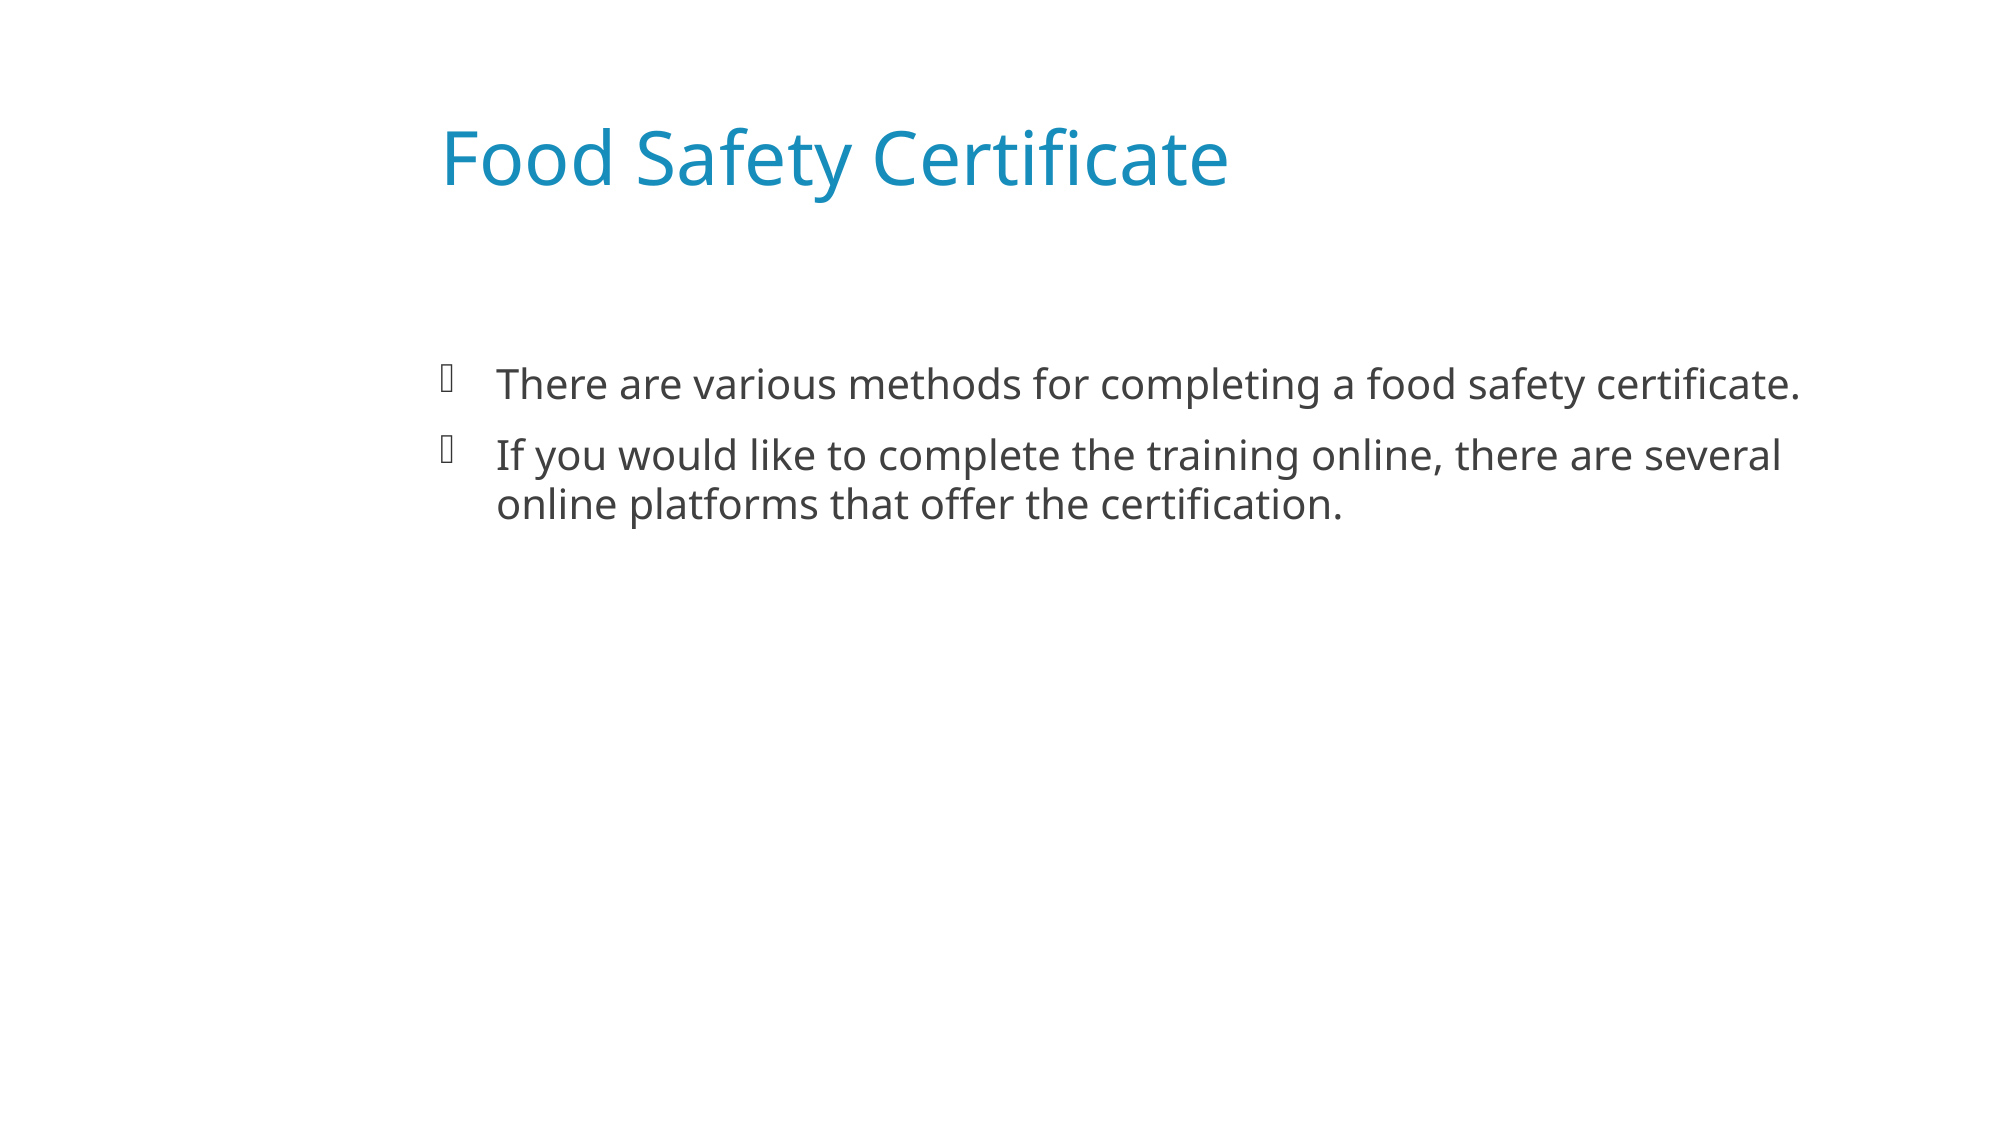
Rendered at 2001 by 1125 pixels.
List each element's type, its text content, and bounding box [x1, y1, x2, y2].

list There are various methods for completing a food safety certificate. If you would like to complete the training online, there are several online platforms that offer the certification. [424, 350, 1888, 1074]
title Food Safety Certificate [425, 102, 1888, 313]
